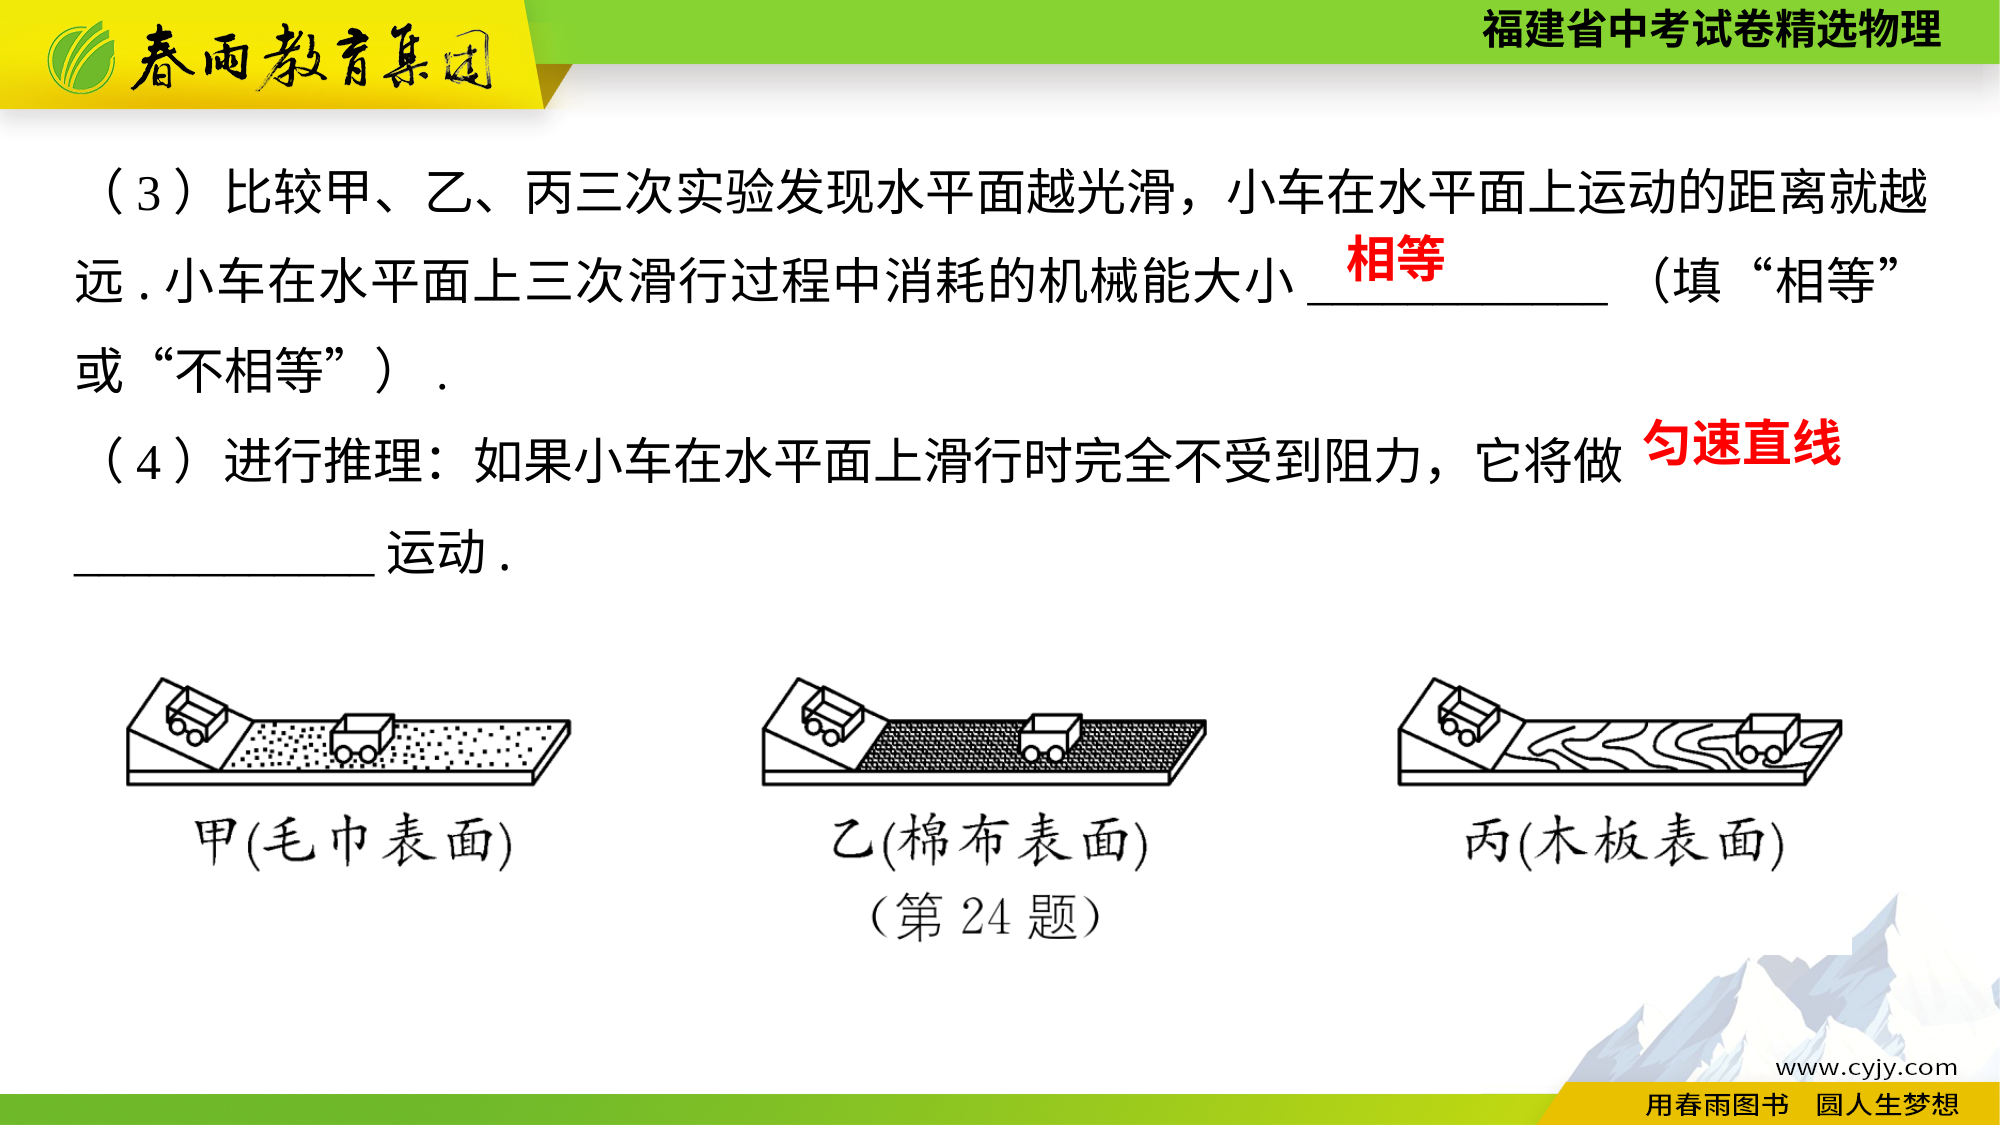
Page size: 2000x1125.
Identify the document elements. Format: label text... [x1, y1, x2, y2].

text_box 相等 [1331, 219, 1462, 295]
list （3）比较甲、乙、丙三次实验发现水平面越光滑，小车在水平面上运动的距离就越远.小车在水平面上三次滑行过程中消耗的机械能大小____________（填“相等”或“不相等”）. （4）进行推理：如果小车在水平面上滑行时完全不受到阻力，它将做____________运动. [59, 122, 1944, 592]
picture [0, 0, 2000, 1125]
text_box 匀速直线 [1628, 403, 1908, 479]
